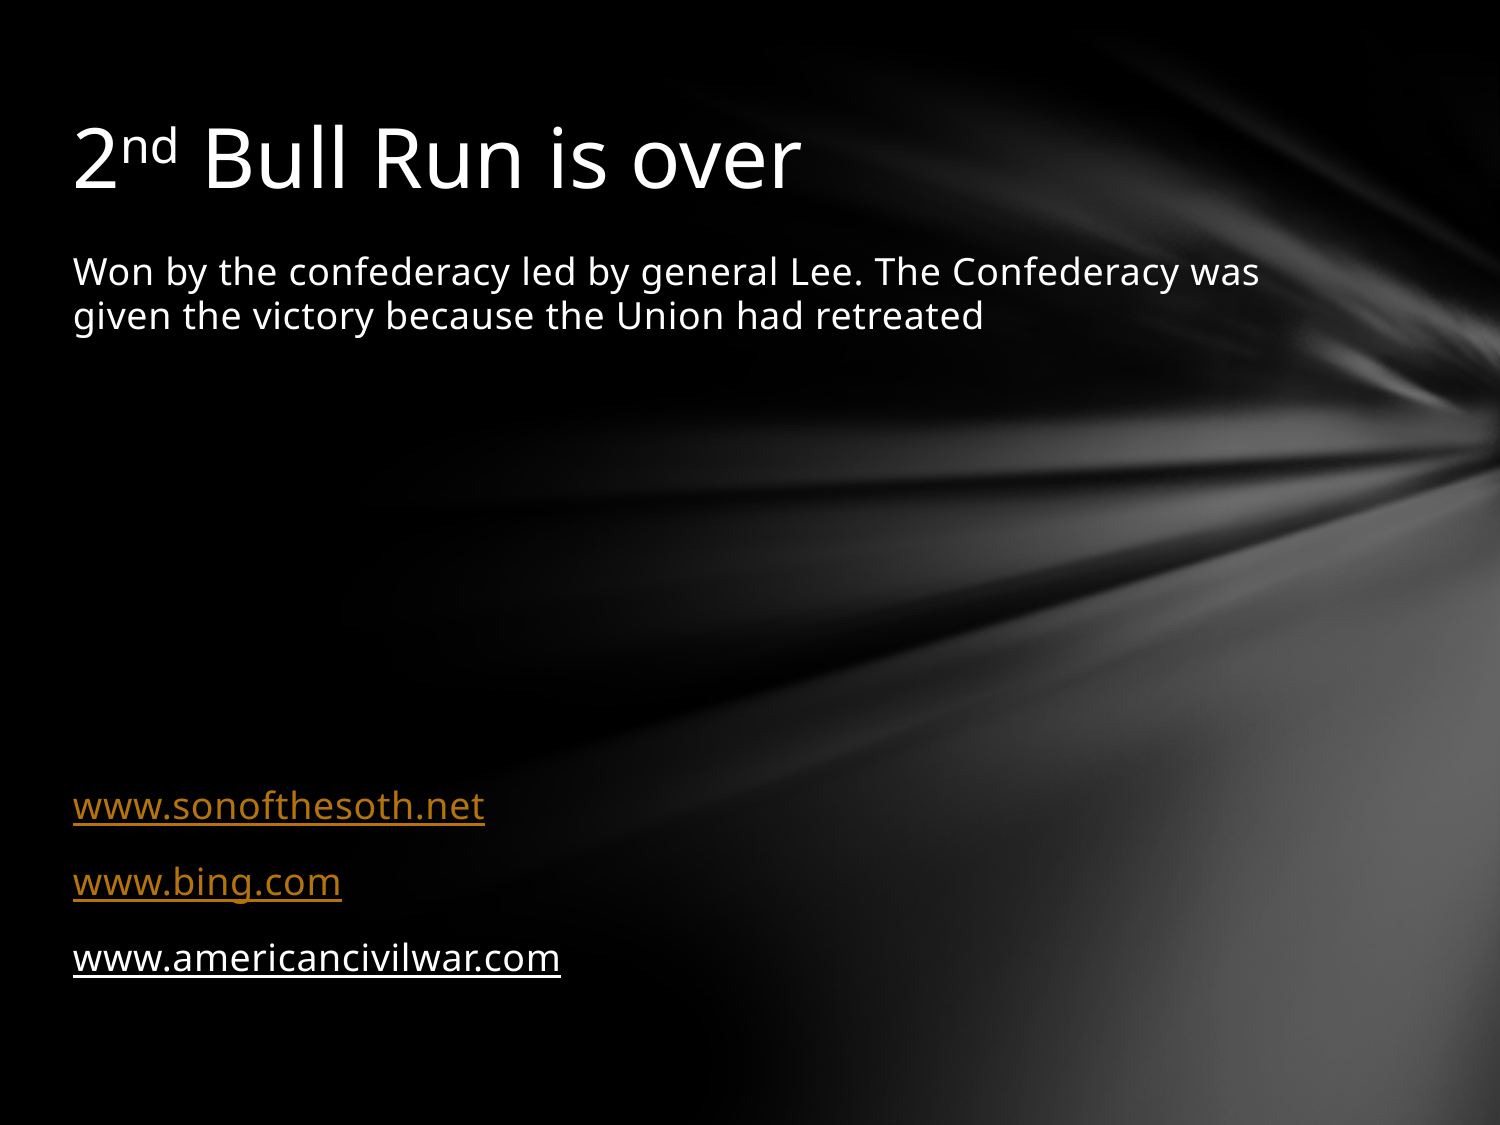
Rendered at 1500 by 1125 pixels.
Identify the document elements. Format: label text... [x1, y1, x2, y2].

list Won by the confederacy led by general Lee. The Confederacy was given the victory because the Union had retreated www.sonofthesoth.net www.bing.com www.americancivilwar.com [57, 239, 1318, 1015]
title 2nd Bull Run is over [57, 37, 1318, 213]
